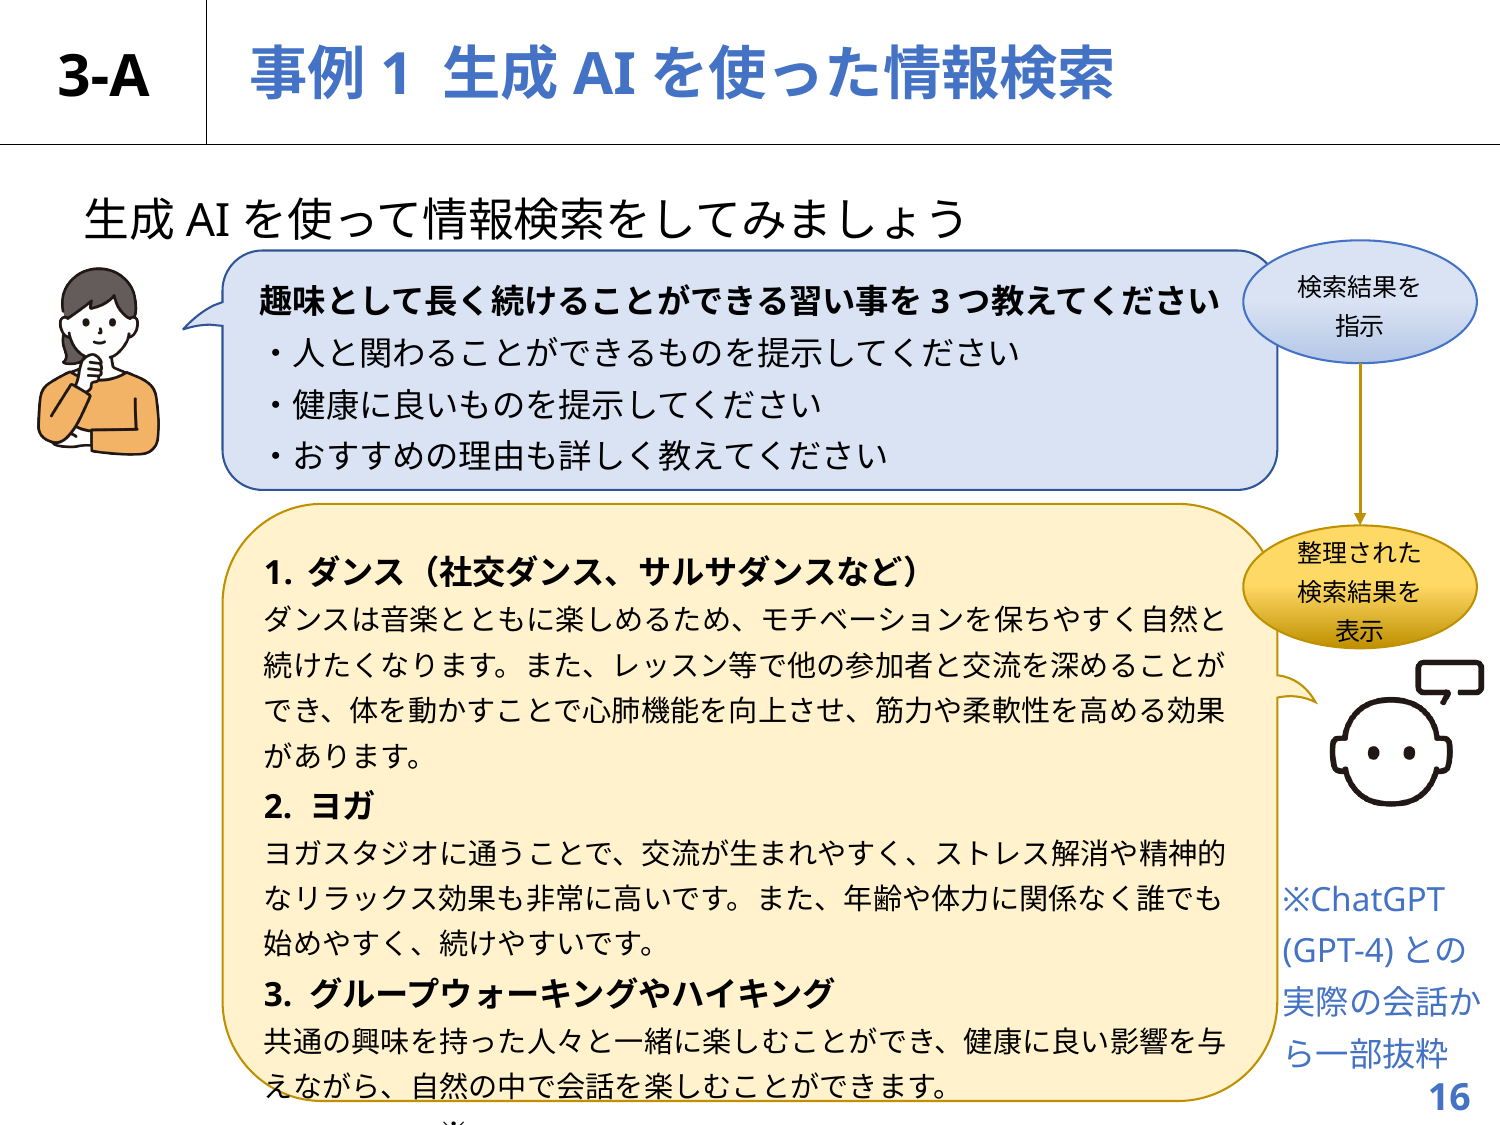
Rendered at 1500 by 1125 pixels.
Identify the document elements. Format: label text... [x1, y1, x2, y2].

text_box 趣味として長く続けることができる習い事を3つ教えてください ・人と関わることができるものを提示してください ・健康に良いものを提示してください ・おすすめの理由も詳しく教えてください [182, 249, 1279, 491]
picture [37, 267, 160, 456]
text_box ※ChatGPT (GPT-4)との実際の会話から一部抜粋 [1282, 865, 1497, 1074]
text_box ダンス（社交ダンス、サルサダンスなど） ダンスは音楽とともに楽しめるため、モチベーションを保ちやすく自然と続けたくなります。また、レッスン等で他の参加者と交流を深めることができ、体を動かすことで心肺機能を向上させ、筋力や柔軟性を高める効果があります。 2. ヨガ ヨガスタジオに通うことで、交流が生まれやすく、ストレス解消や精神的なリラックス効果も非常に高いです。また、年齢や体力に関係なく誰でも始めやすく、続けやすいです。 3. グループウォーキングやハイキング 共通の興味を持った人々と一緒に楽しむことができ、健康に良い影響を与えながら、自然の中で会話を楽しむことができます。 ※ [221, 502, 1318, 1103]
picture [1323, 659, 1487, 811]
text_box 検索結果を 指示 [1242, 239, 1478, 365]
text_box 16 [1402, 1074, 1497, 1125]
text_box 生成AIを使って情報検索をしてみましょう [68, 166, 1432, 248]
text_box 事例1 生成AIを使った情報検索 [230, 24, 1459, 119]
text_box 整理された 検索結果を 表示 [1242, 524, 1478, 650]
title 3-A [0, 0, 207, 147]
